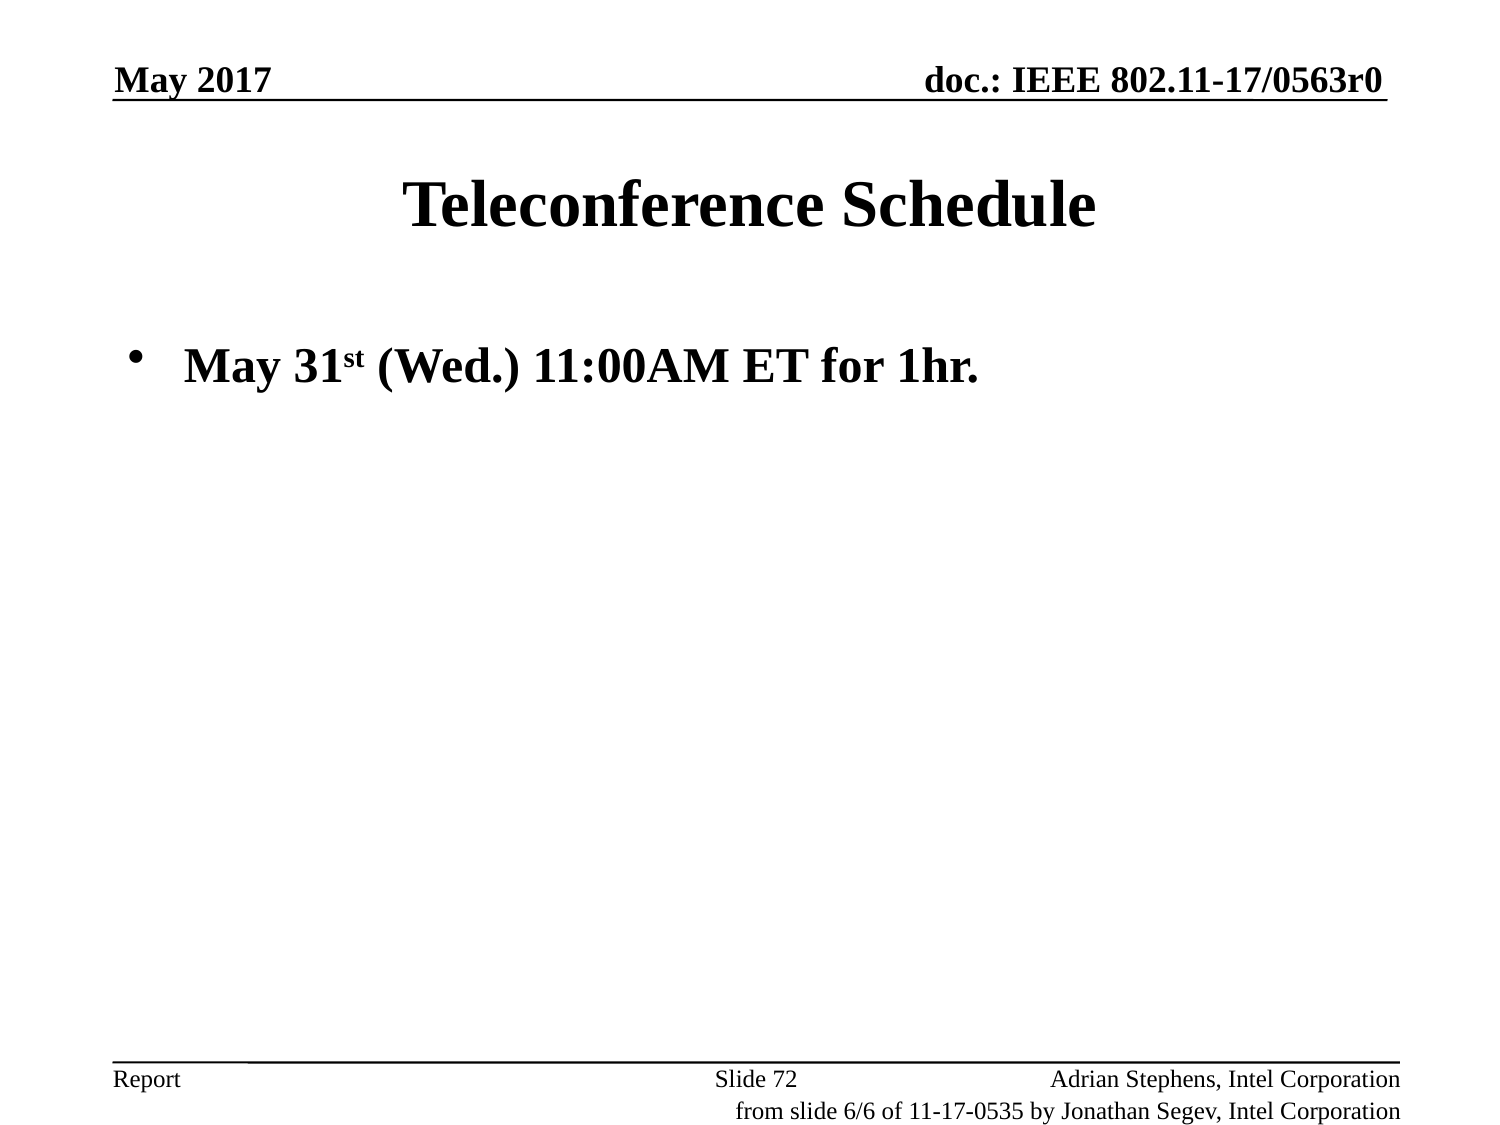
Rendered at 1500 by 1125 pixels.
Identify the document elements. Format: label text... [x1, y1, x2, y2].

footer Adrian Stephens, Intel Corporation [878, 1061, 1402, 1087]
slide_number Slide 72 [711, 1061, 801, 1087]
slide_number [114, 54, 374, 101]
text_box from slide 6/6 of 11-17-0535 by Jonathan Segev, Intel Corporation [343, 1087, 1417, 1125]
title Teleconference Schedule [112, 112, 1388, 288]
list May 31st (Wed.) 11:00AM ET for 1hr. [112, 324, 1388, 1000]
